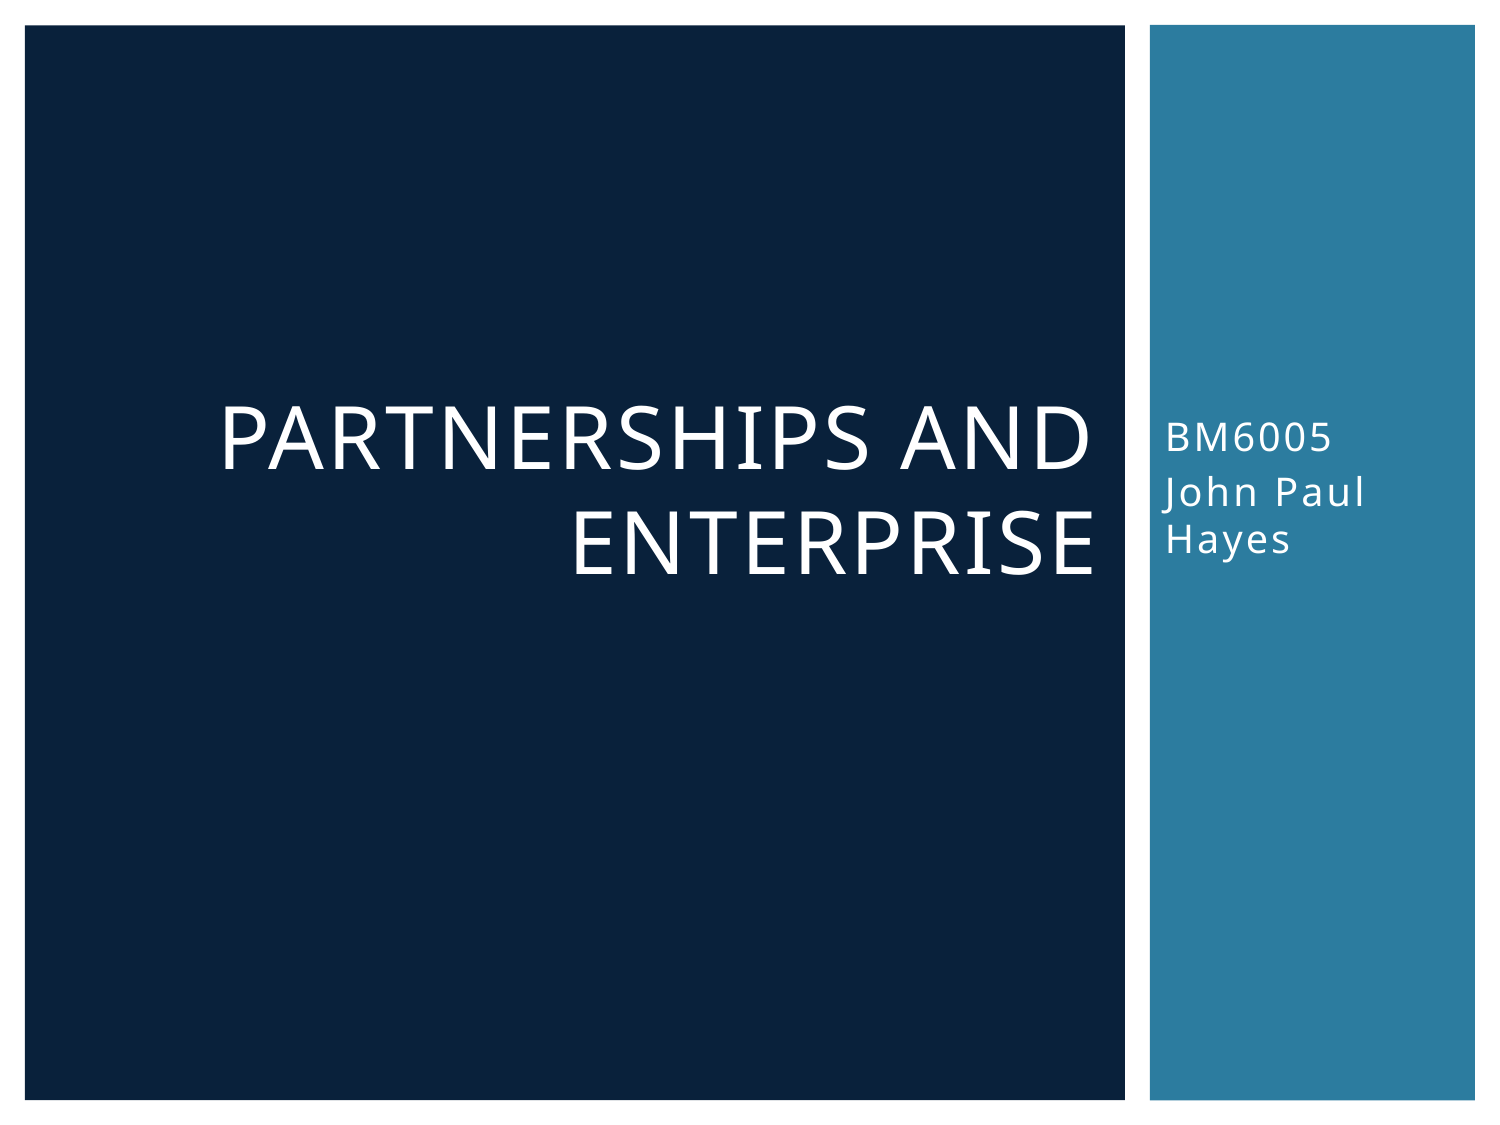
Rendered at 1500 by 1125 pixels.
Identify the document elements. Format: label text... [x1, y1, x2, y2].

subtitle BM6005 John Paul Hayes [1149, 336, 1475, 637]
title Partnerships and enterprise [75, 336, 1113, 637]
